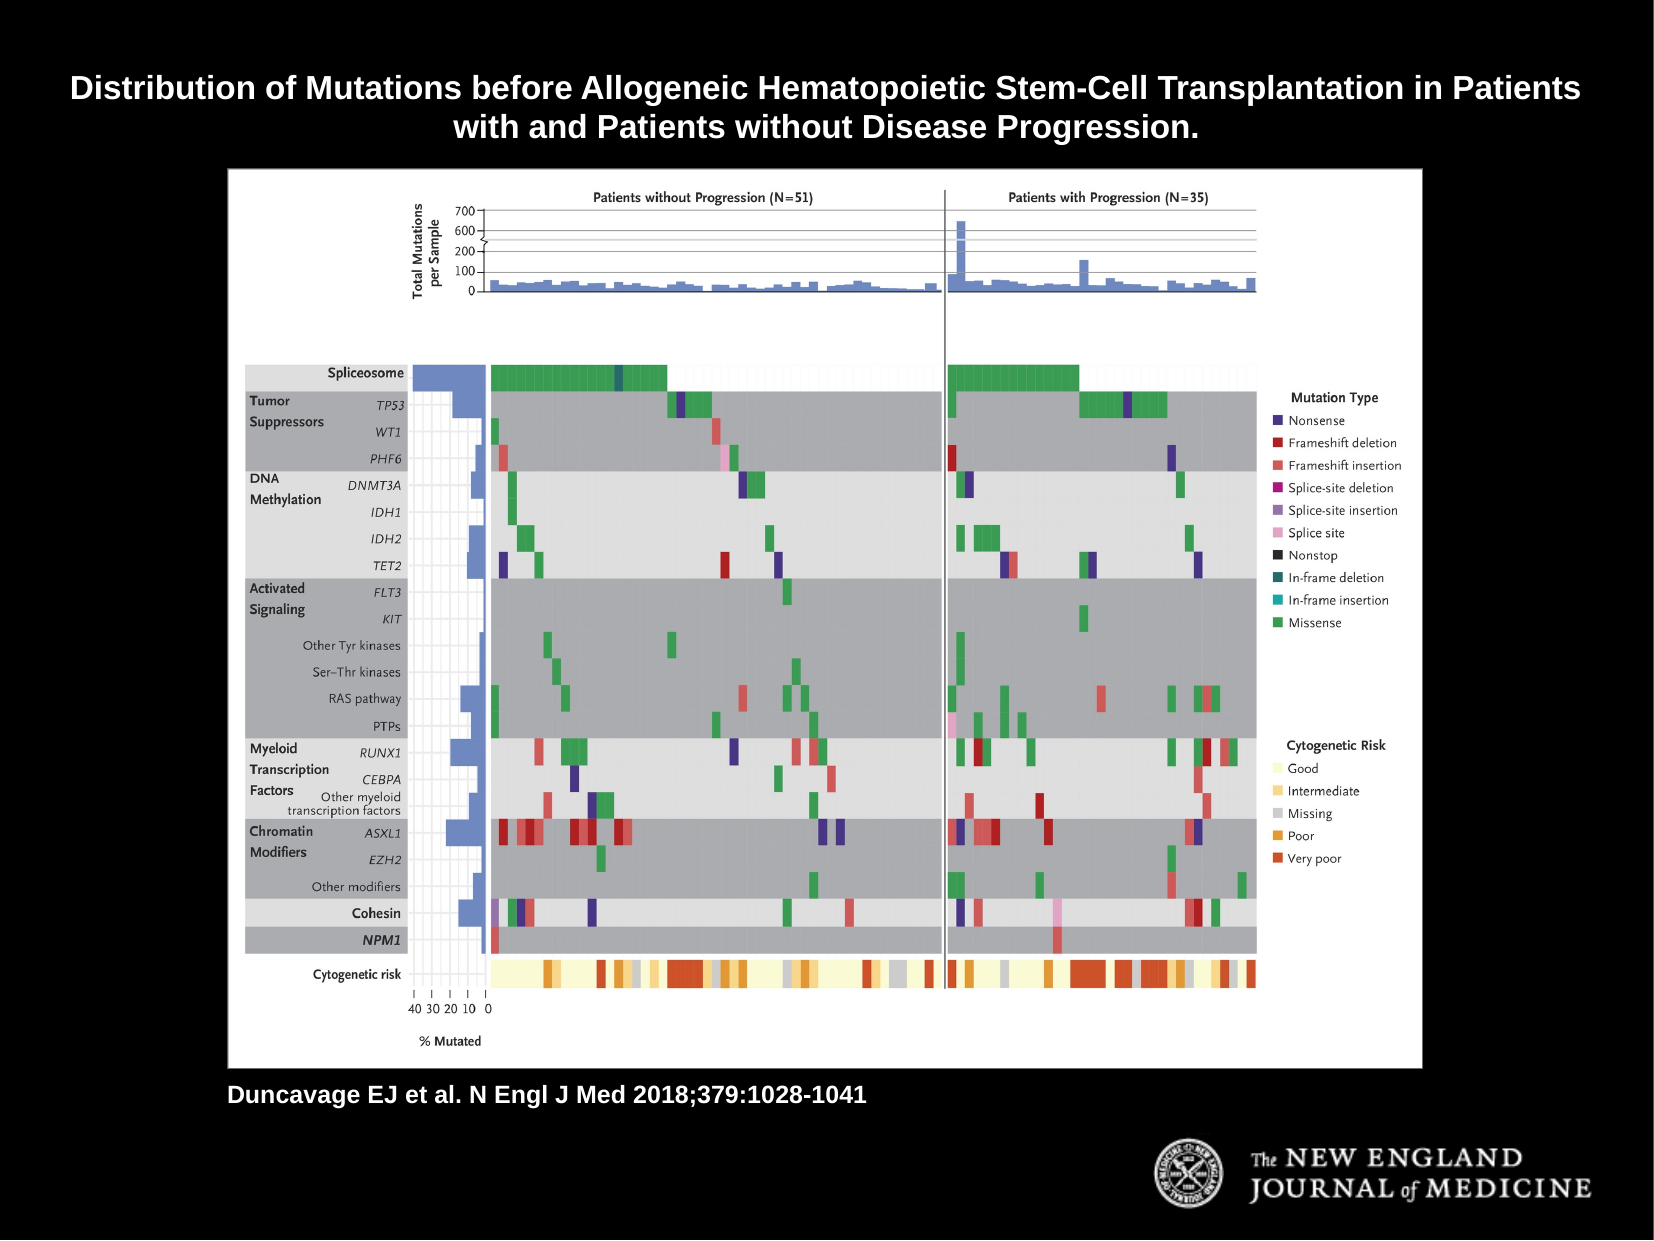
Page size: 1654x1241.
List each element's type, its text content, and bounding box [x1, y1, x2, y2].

text_box Distribution of Mutations before Allogeneic Hematopoietic Stem-Cell Transplantation in Patients with and Patients without Disease Progression. [58, 68, 1596, 147]
picture [1141, 1133, 1606, 1213]
text_box Duncavage EJ et al. N Engl J Med 2018;379:1028-1041 [227, 1079, 1423, 1109]
picture [226, 168, 1424, 1069]
